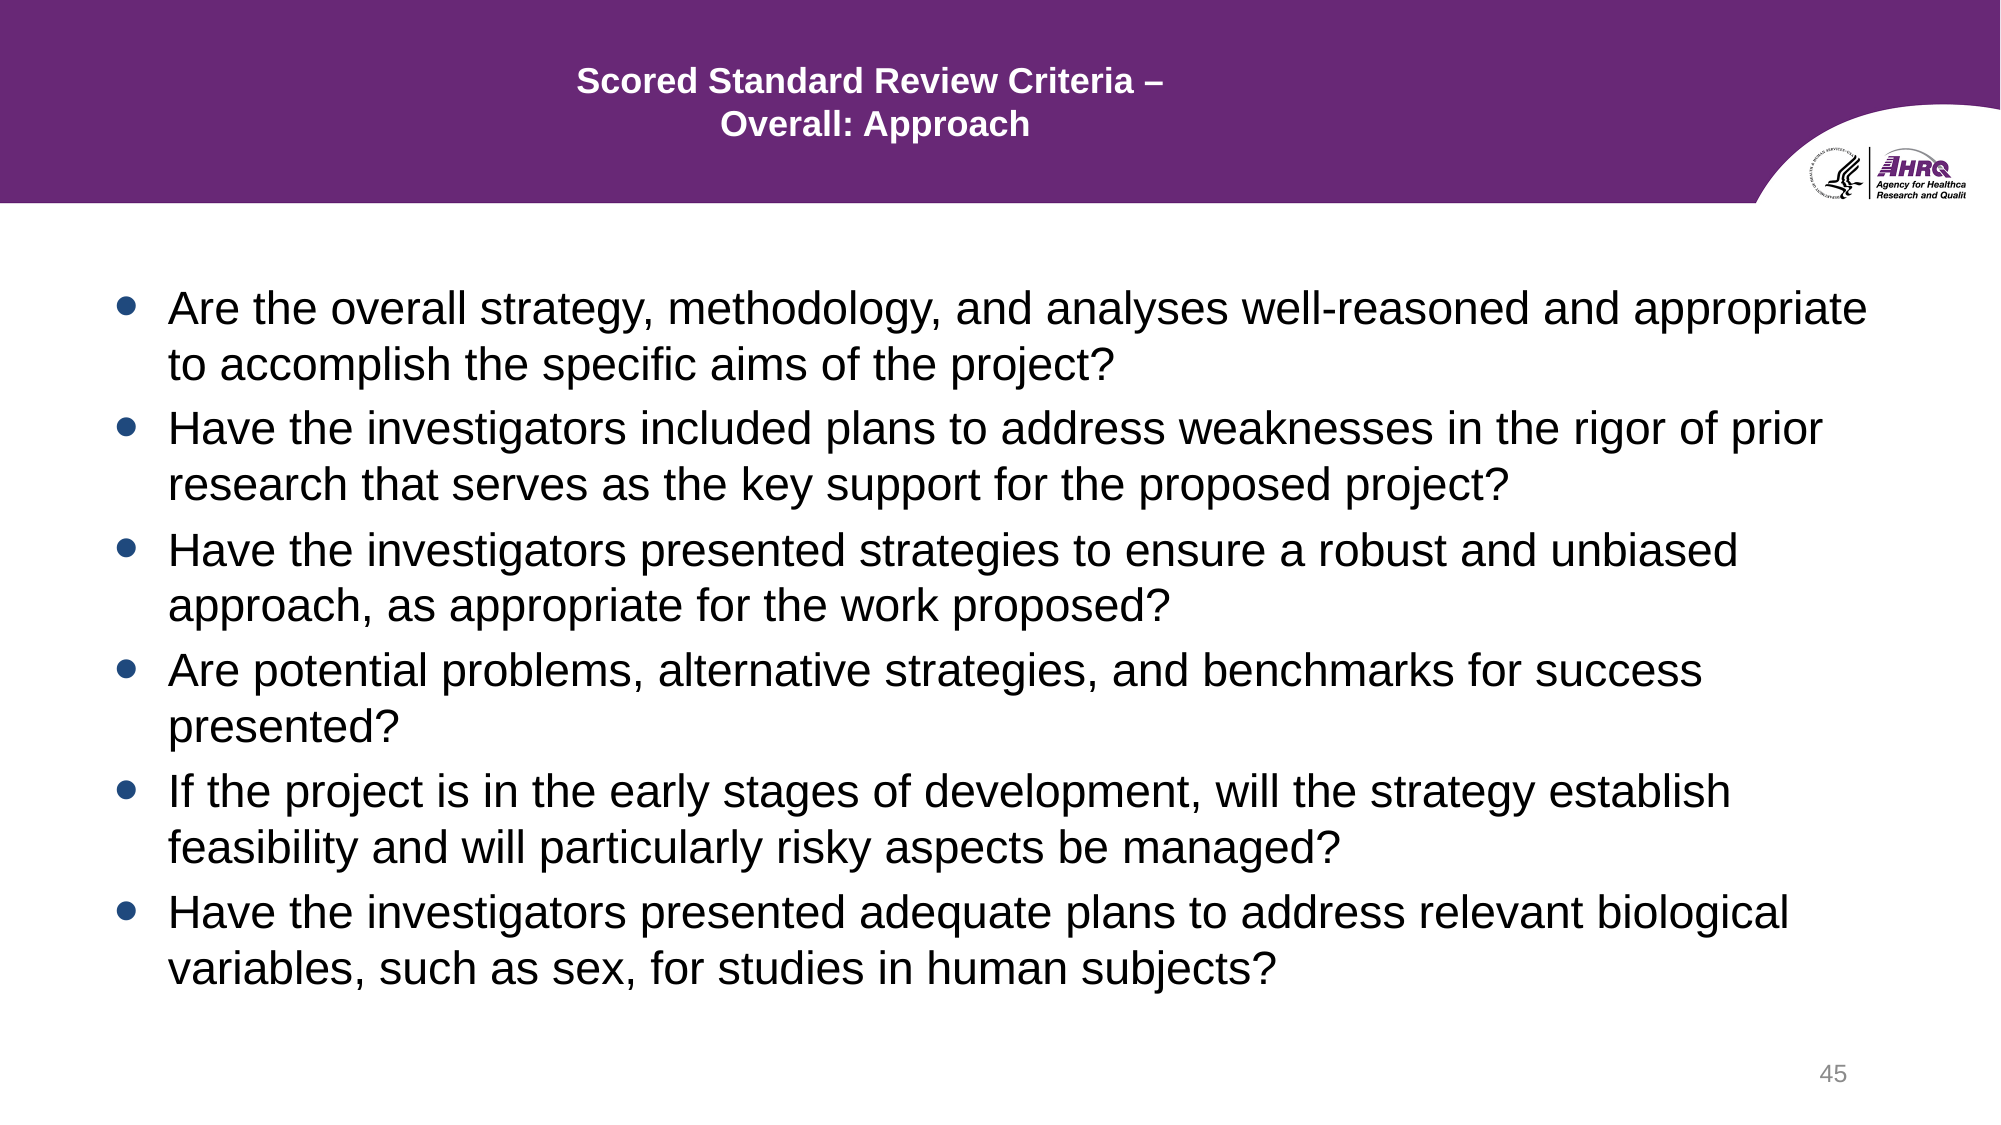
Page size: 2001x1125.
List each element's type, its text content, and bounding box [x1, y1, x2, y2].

slide_number 45 [1412, 1042, 1863, 1103]
picture [0, 0, 2001, 1125]
list Are the overall strategy, methodology, and analyses well-reasoned and appropriate to accomplish the specific aims of the project? Have the investigators included plans to address weaknesses in the rigor of prior research that serves as the key support for the proposed project? Have the investigators presented strategies to ensure a robust and unbiased approach, as appropriate for the work proposed? Are potential problems, alternative strategies, and benchmarks for success presented? If the project is in the early stages of development, will the strategy establish feasibility and will particularly risky aspects be managed? Have the investigators presented adequate plans to address relevant biological variables, such as sex, for studies in human subjects? [99, 270, 1900, 1013]
title Scored Standard Review Criteria – Overall: Approach [26, 50, 1725, 152]
